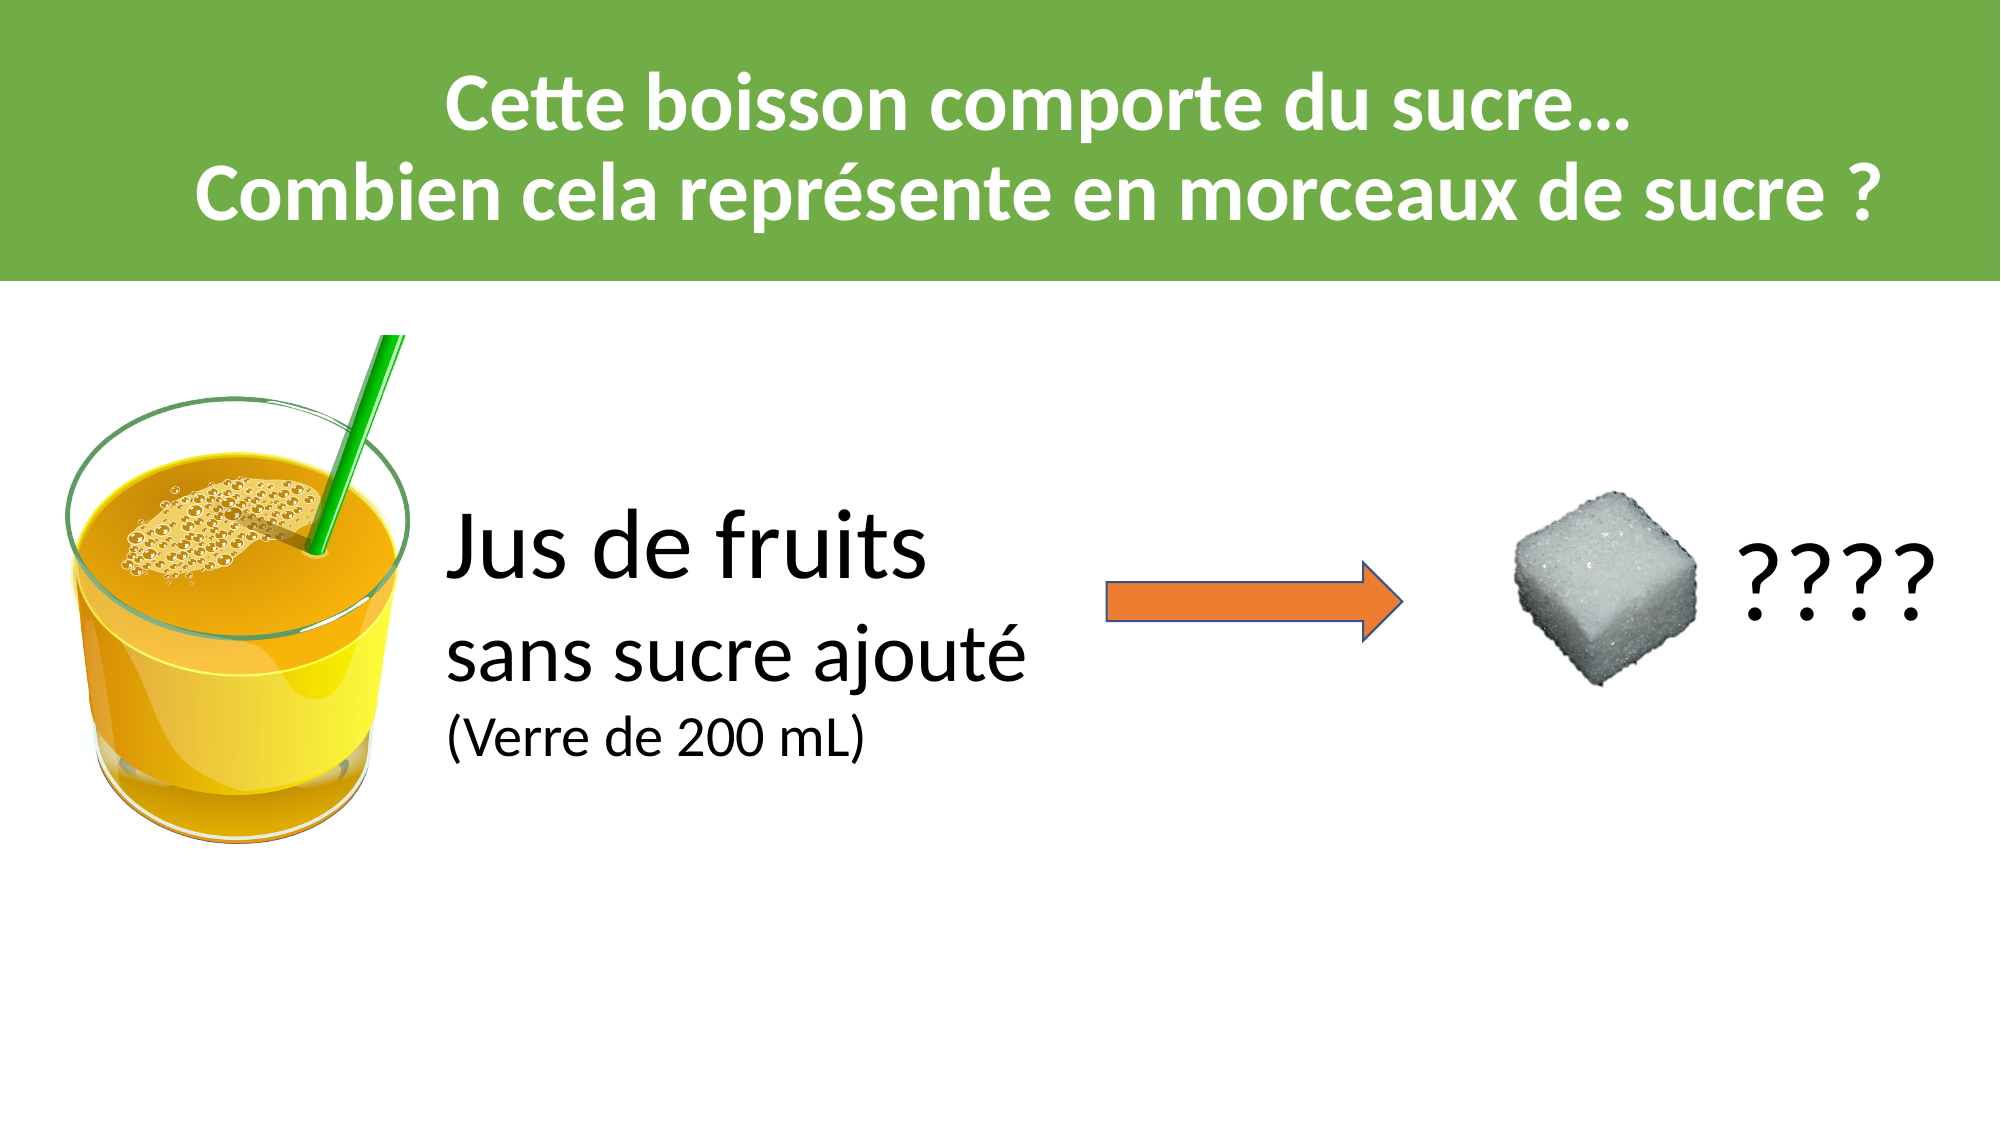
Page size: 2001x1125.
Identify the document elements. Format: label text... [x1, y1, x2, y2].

picture [65, 335, 411, 844]
title Cette boisson comporte du sucre… Combien cela représente en morceaux de sucre ? [164, 27, 1917, 246]
picture [1184, 287, 2000, 892]
text_box [1106, 582, 1179, 622]
text_box Jus de fruits sans sucre ajouté (Verre de 200 mL) [430, 470, 1068, 776]
text_box [0, 0, 2000, 281]
